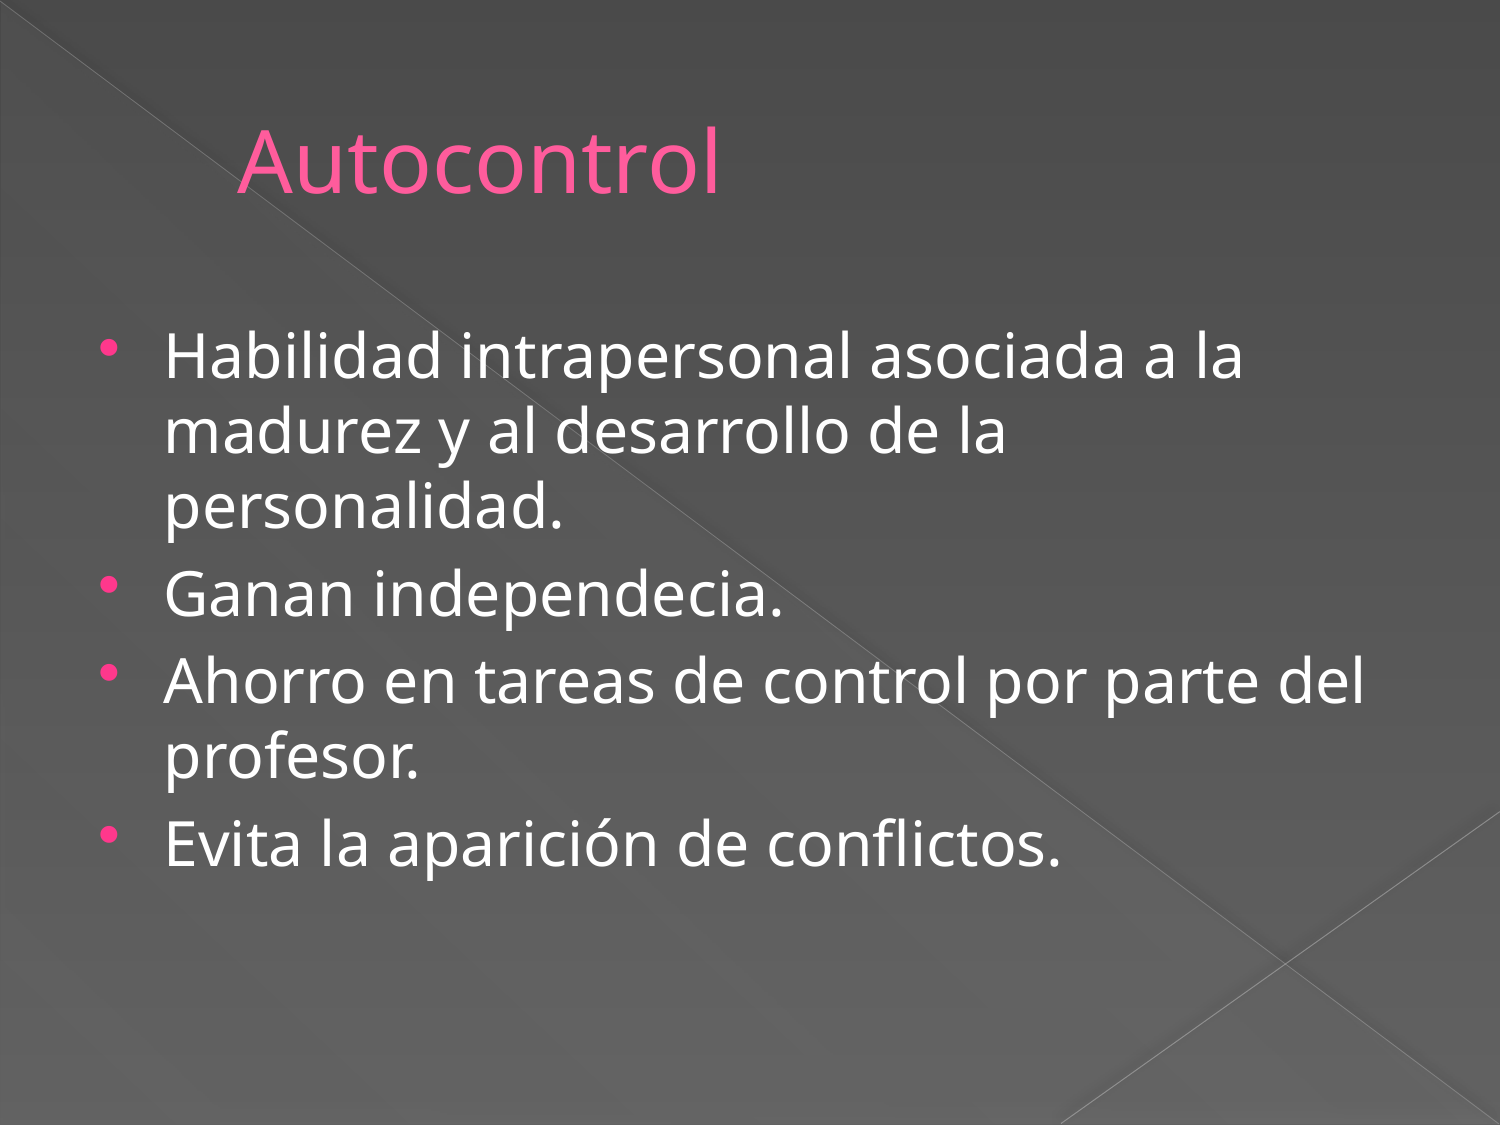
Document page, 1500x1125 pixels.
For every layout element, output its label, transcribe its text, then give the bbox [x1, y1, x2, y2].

title Autocontrol [75, 43, 1425, 274]
list Habilidad intrapersonal asociada a la madurez y al desarrollo de la personalidad. Ganan independecia. Ahorro en tareas de control por parte del profesor. Evita la aparición de conflictos. [74, 308, 1426, 1060]
